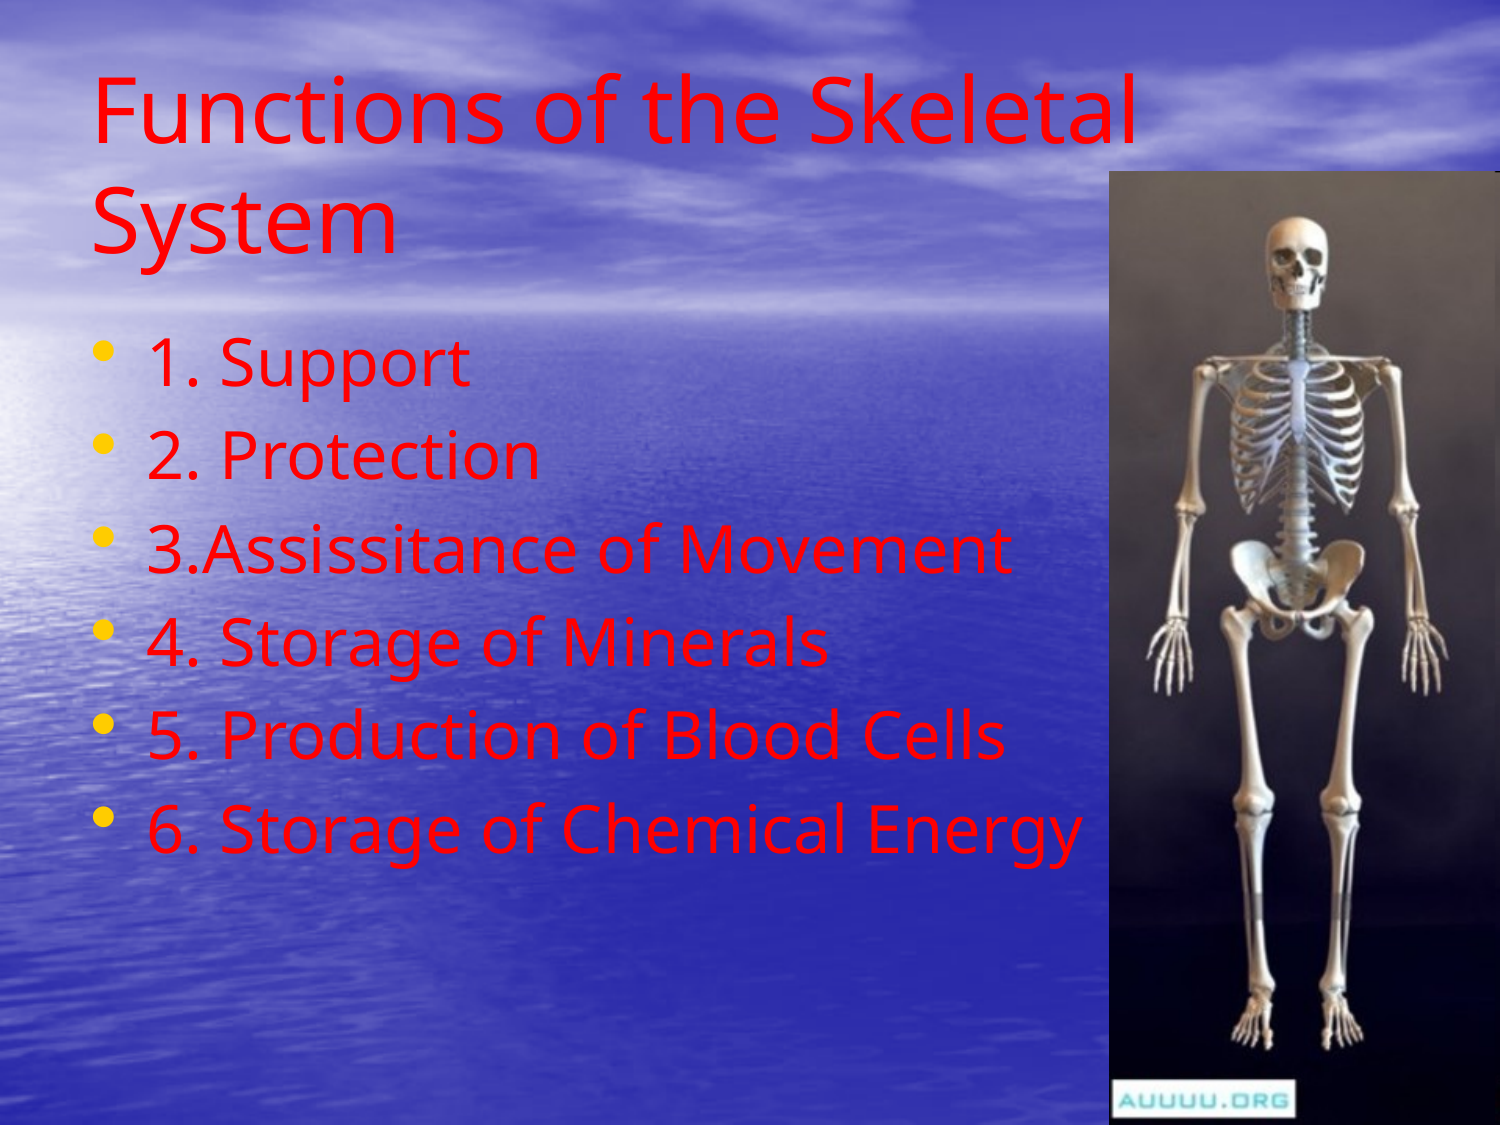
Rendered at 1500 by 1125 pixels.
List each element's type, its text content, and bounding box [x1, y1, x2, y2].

list 1. Support 2. Protection 3.Assissitance of Movement 4. Storage of Minerals 5. Production of Blood Cells 6. Storage of Chemical Energy [74, 312, 1104, 988]
picture [1109, 171, 1500, 1125]
title Functions of the Skeletal System [74, 47, 1426, 276]
